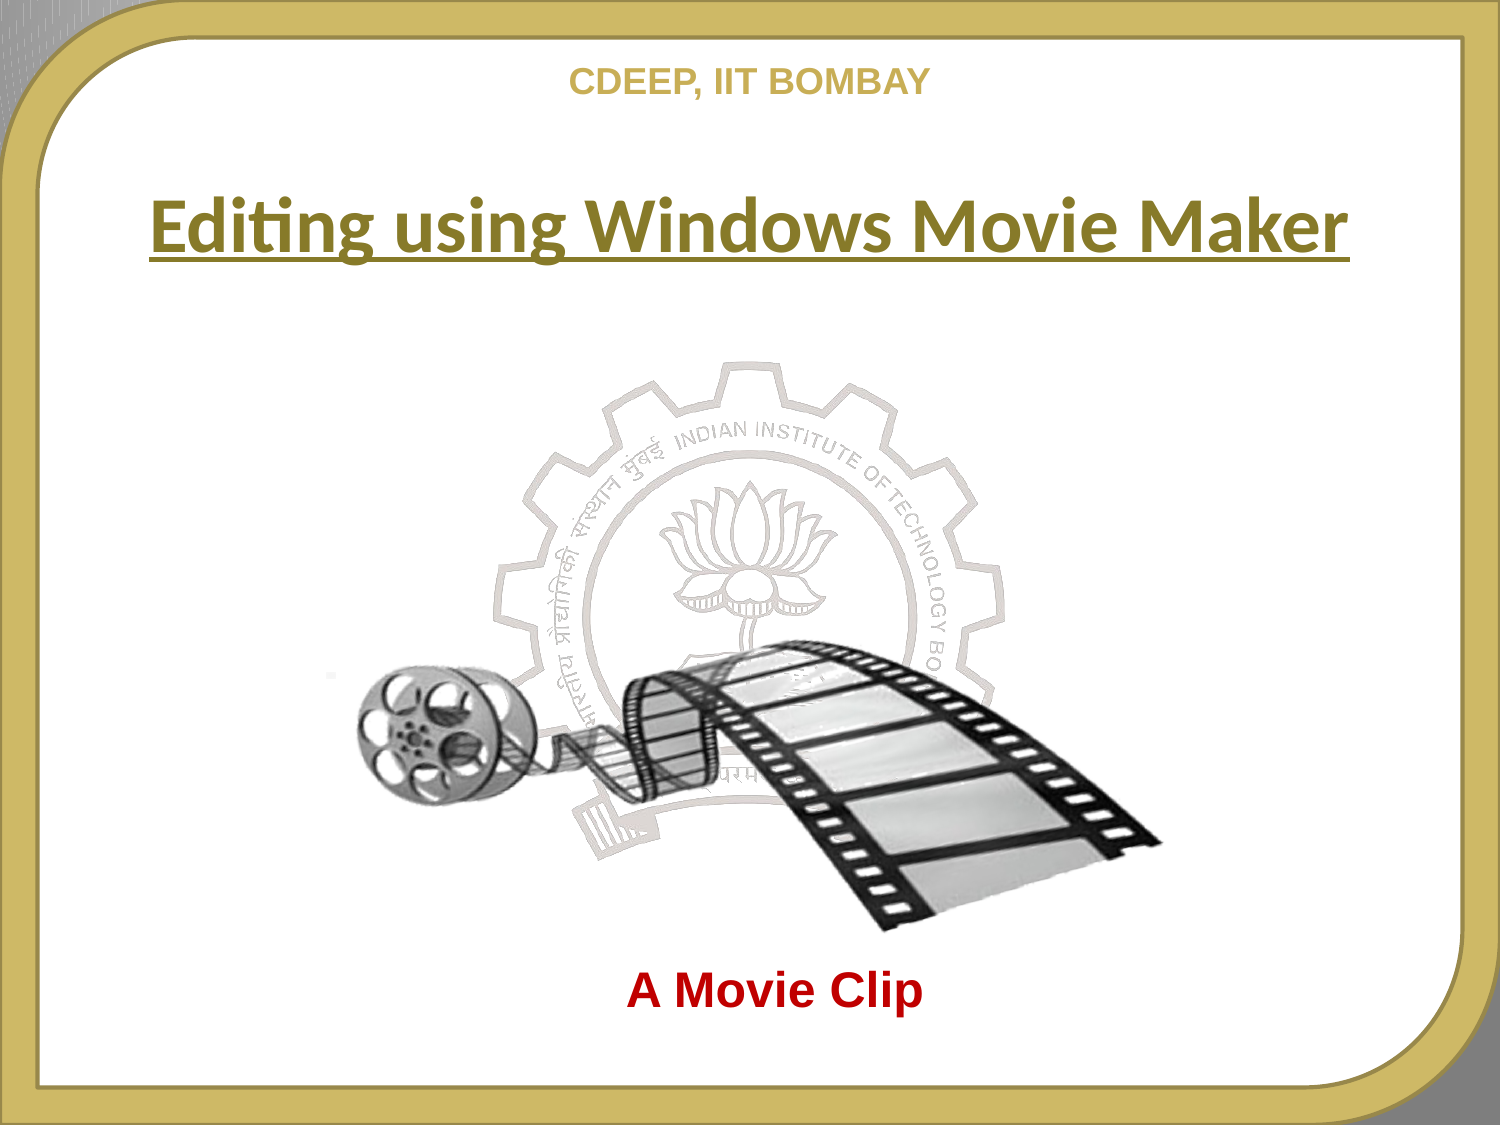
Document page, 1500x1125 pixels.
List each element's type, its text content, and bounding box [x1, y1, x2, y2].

text_box CDEEP, IIT Bombay [62, 49, 1438, 110]
text_box A Movie Clip [600, 981, 950, 1025]
text_box [35, 35, 1465, 1090]
title Editing using Windows Movie Maker [62, 110, 1438, 342]
picture [328, 349, 1174, 1062]
text_box [0, 0, 1500, 1125]
